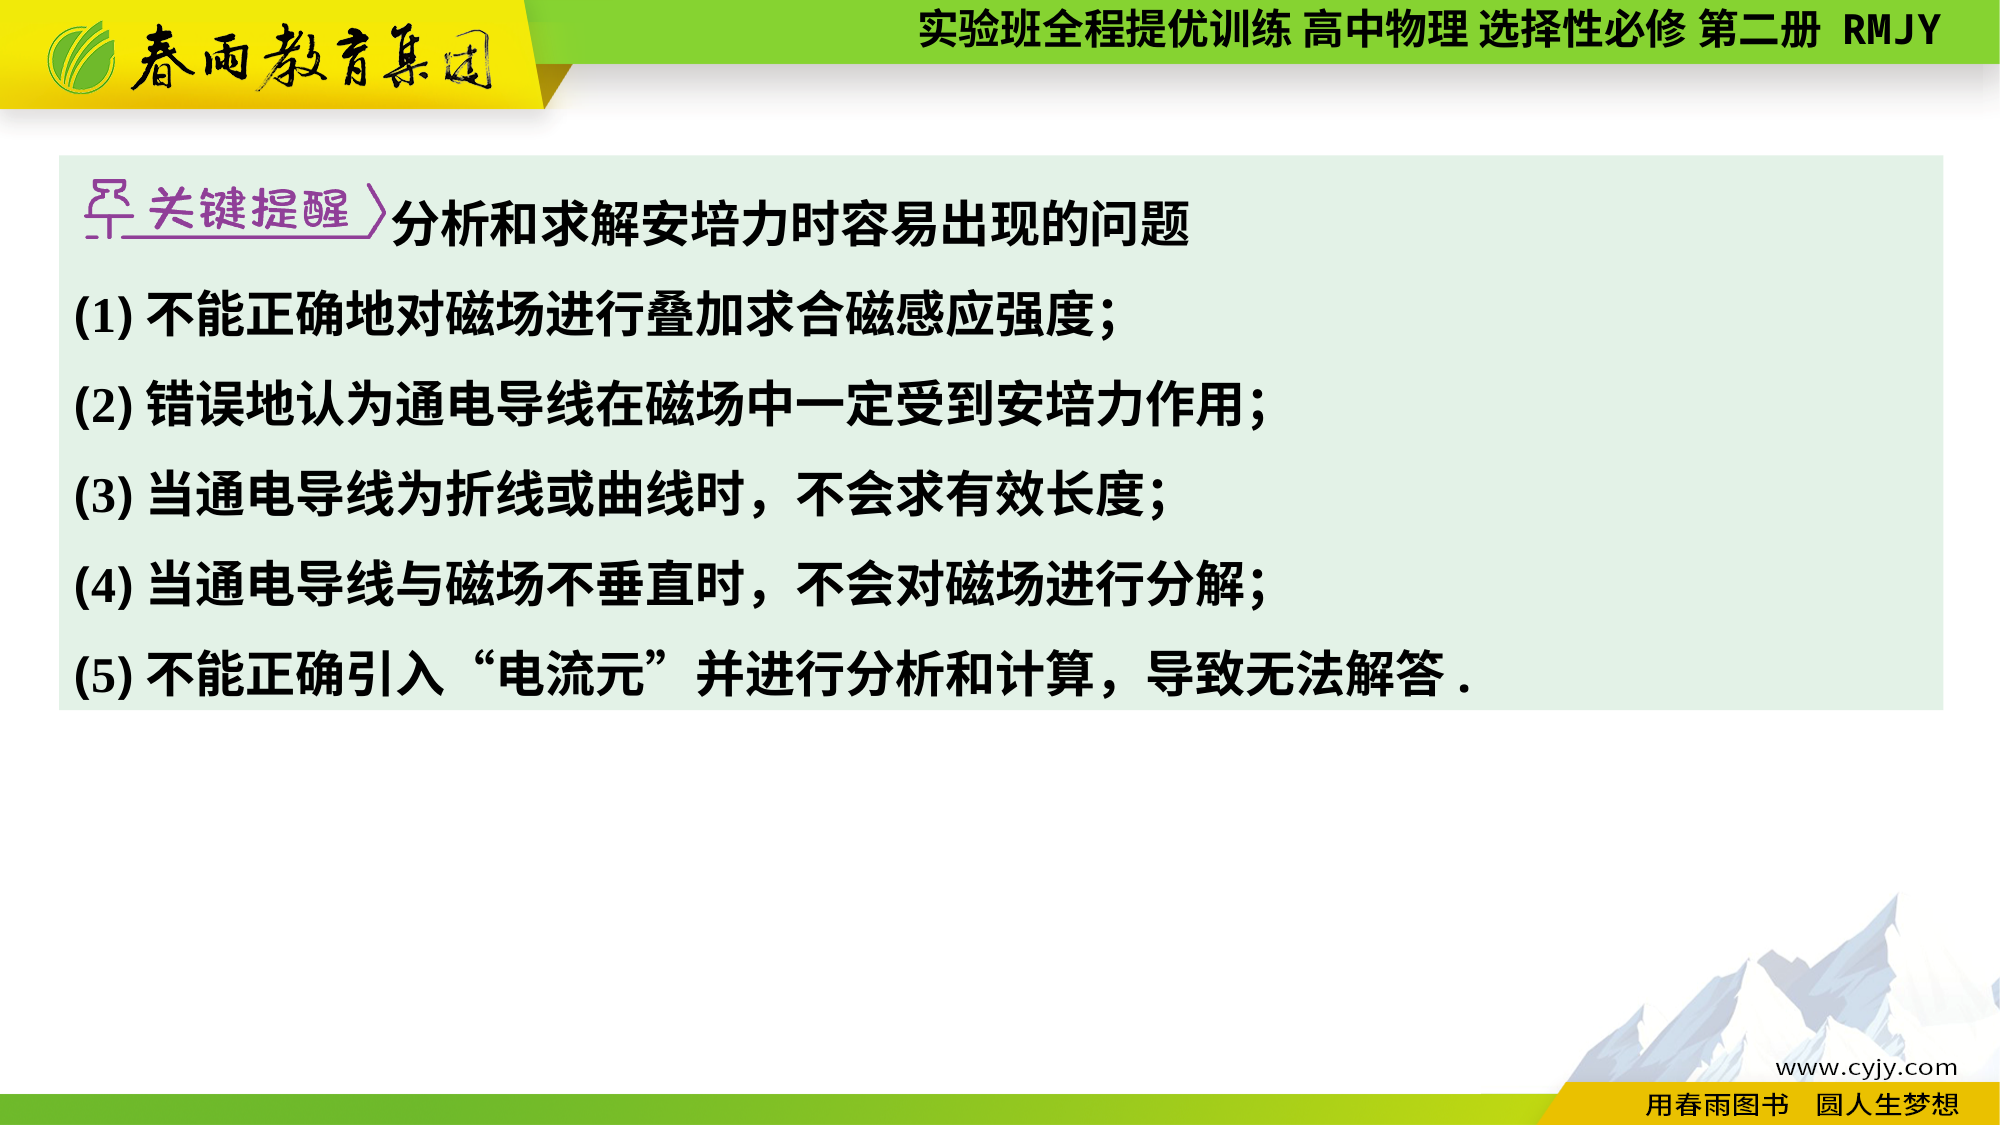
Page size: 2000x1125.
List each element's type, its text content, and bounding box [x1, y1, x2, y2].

text_box 分析和求解安培力时容易出现的问题 (1)不能正确地对磁场进行叠加求合磁感应强度； (2)错误地认为通电导线在磁场中一定受到安培力作用； (3)当通电导线为折线或曲线时，不会求有效长度； (4)当通电导线与磁场不垂直时，不会对磁场进行分解； (5)不能正确引入“电流元”并进行分析和计算，导致无法解答. [59, 155, 1944, 711]
picture [0, 0, 2000, 1125]
